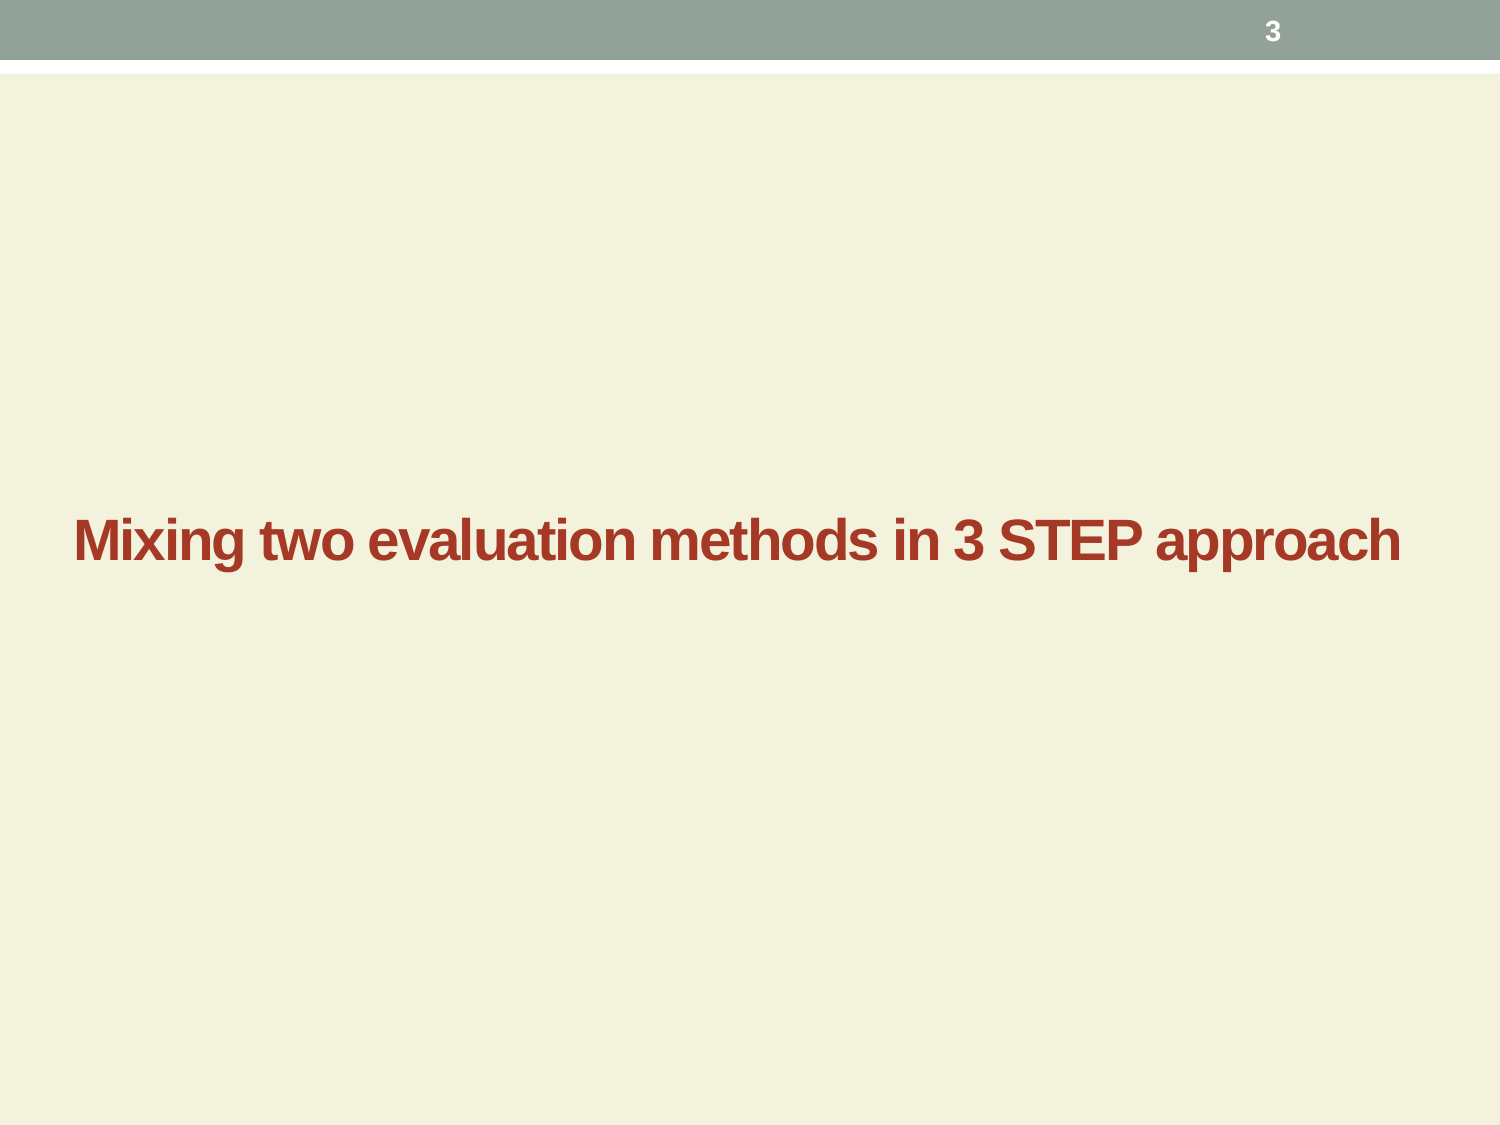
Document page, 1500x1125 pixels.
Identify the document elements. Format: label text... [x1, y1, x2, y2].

slide_number 3 [1250, 3, 1425, 57]
title Mixing two evaluation methods in 3 STEP approach [29, 456, 1447, 619]
